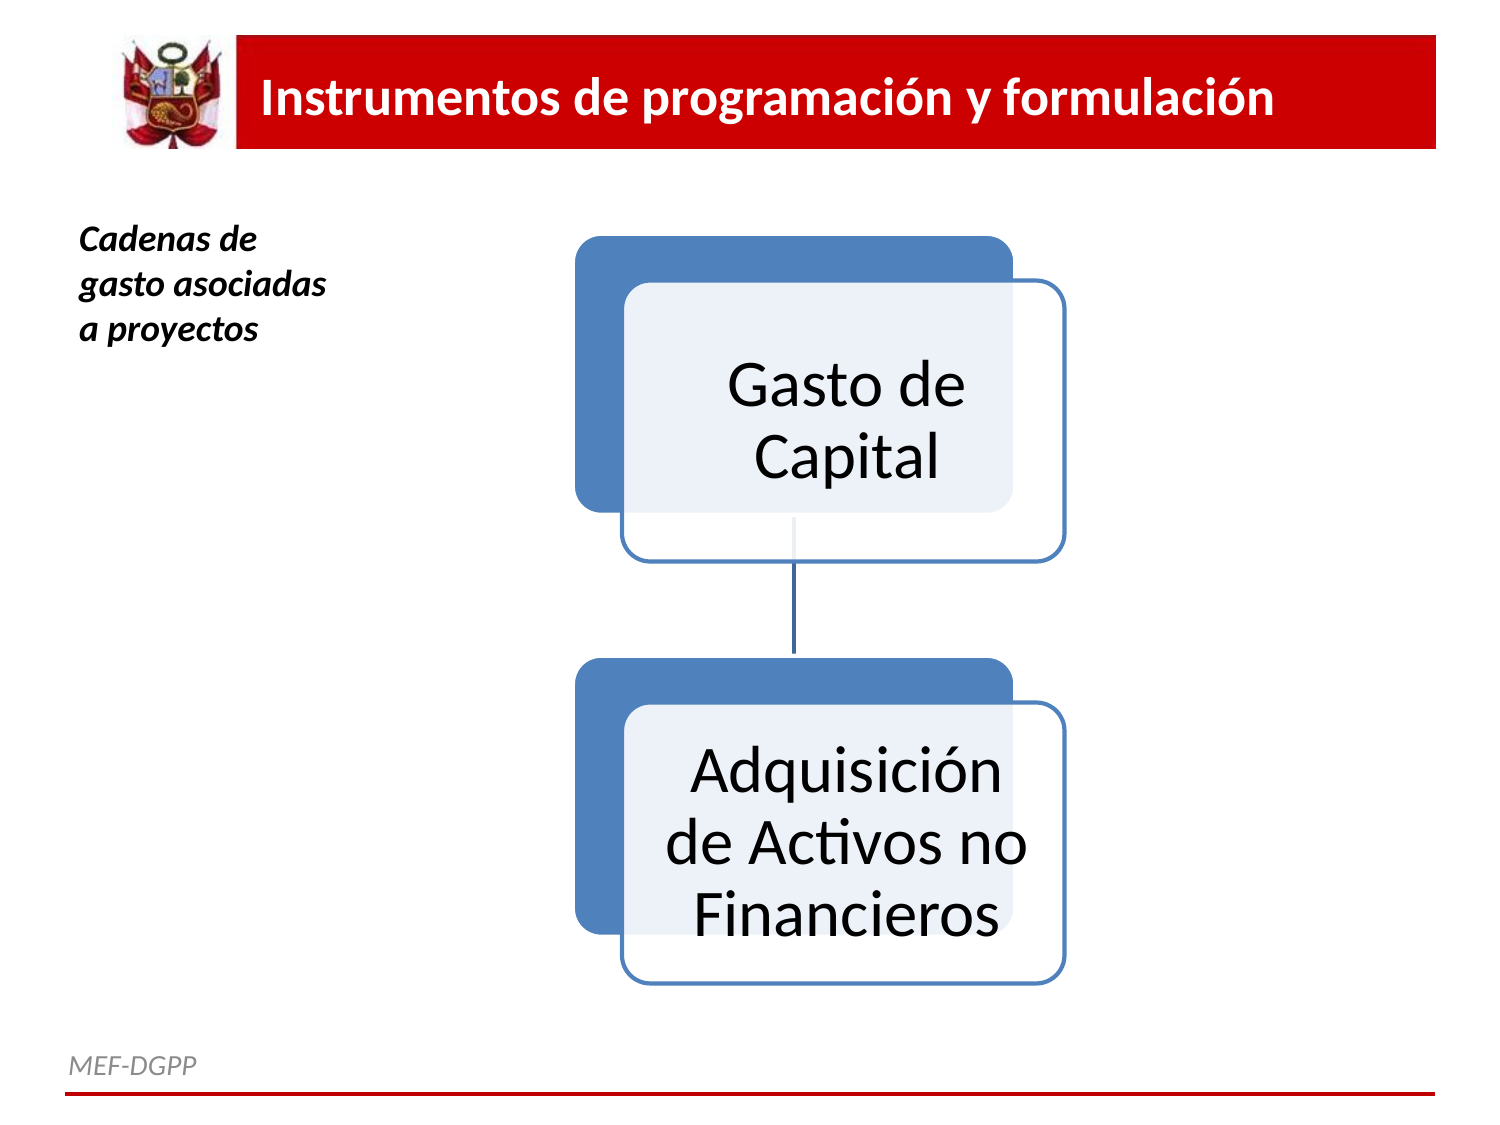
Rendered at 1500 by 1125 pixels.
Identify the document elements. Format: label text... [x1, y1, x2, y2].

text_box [337, 245, 1301, 984]
picture [112, 35, 1436, 149]
text_box Cadenas de gasto asociadas a proyectos [64, 257, 332, 305]
footer MEF-DGPP [53, 1034, 892, 1094]
text_box Instrumentos de programación y formulación [246, 46, 1348, 141]
